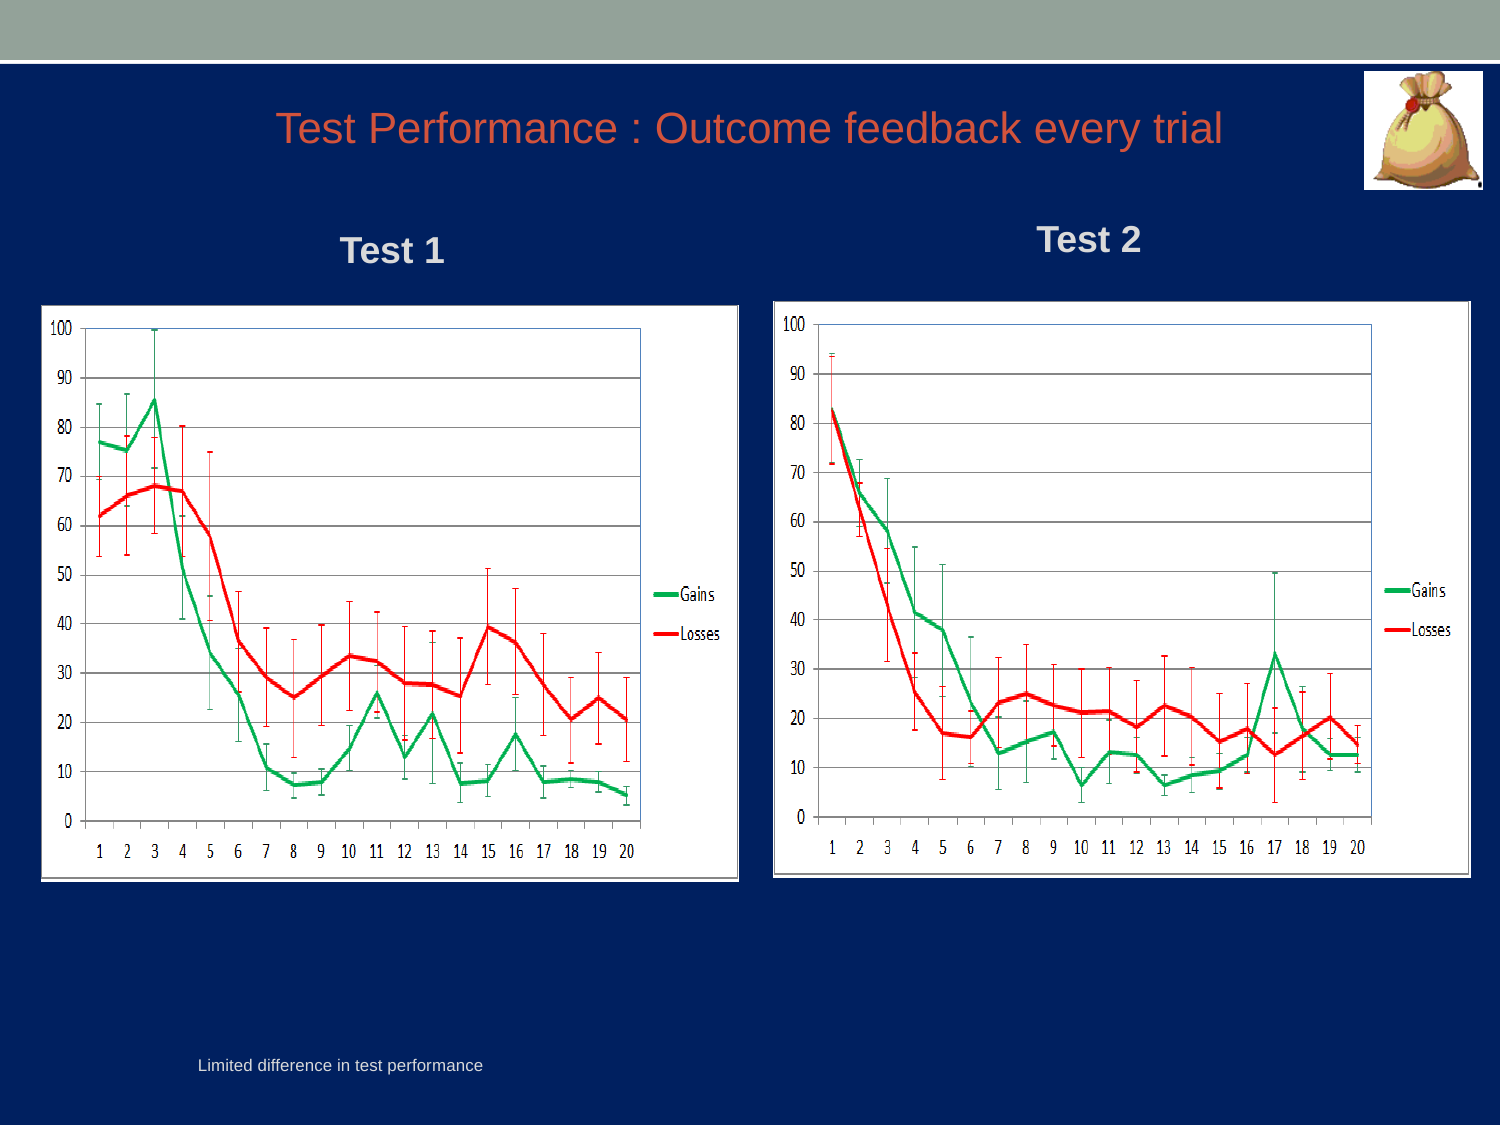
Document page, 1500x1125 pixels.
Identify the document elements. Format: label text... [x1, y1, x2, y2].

picture [41, 304, 739, 882]
picture [1363, 71, 1483, 190]
text_box Test Performance : Outcome feedback every trial [0, 63, 1500, 189]
text_box Test 1 [324, 218, 656, 279]
text_box Test 2 [1021, 208, 1353, 268]
picture [773, 301, 1471, 879]
list Limited difference in test performance [183, 1046, 1376, 1083]
